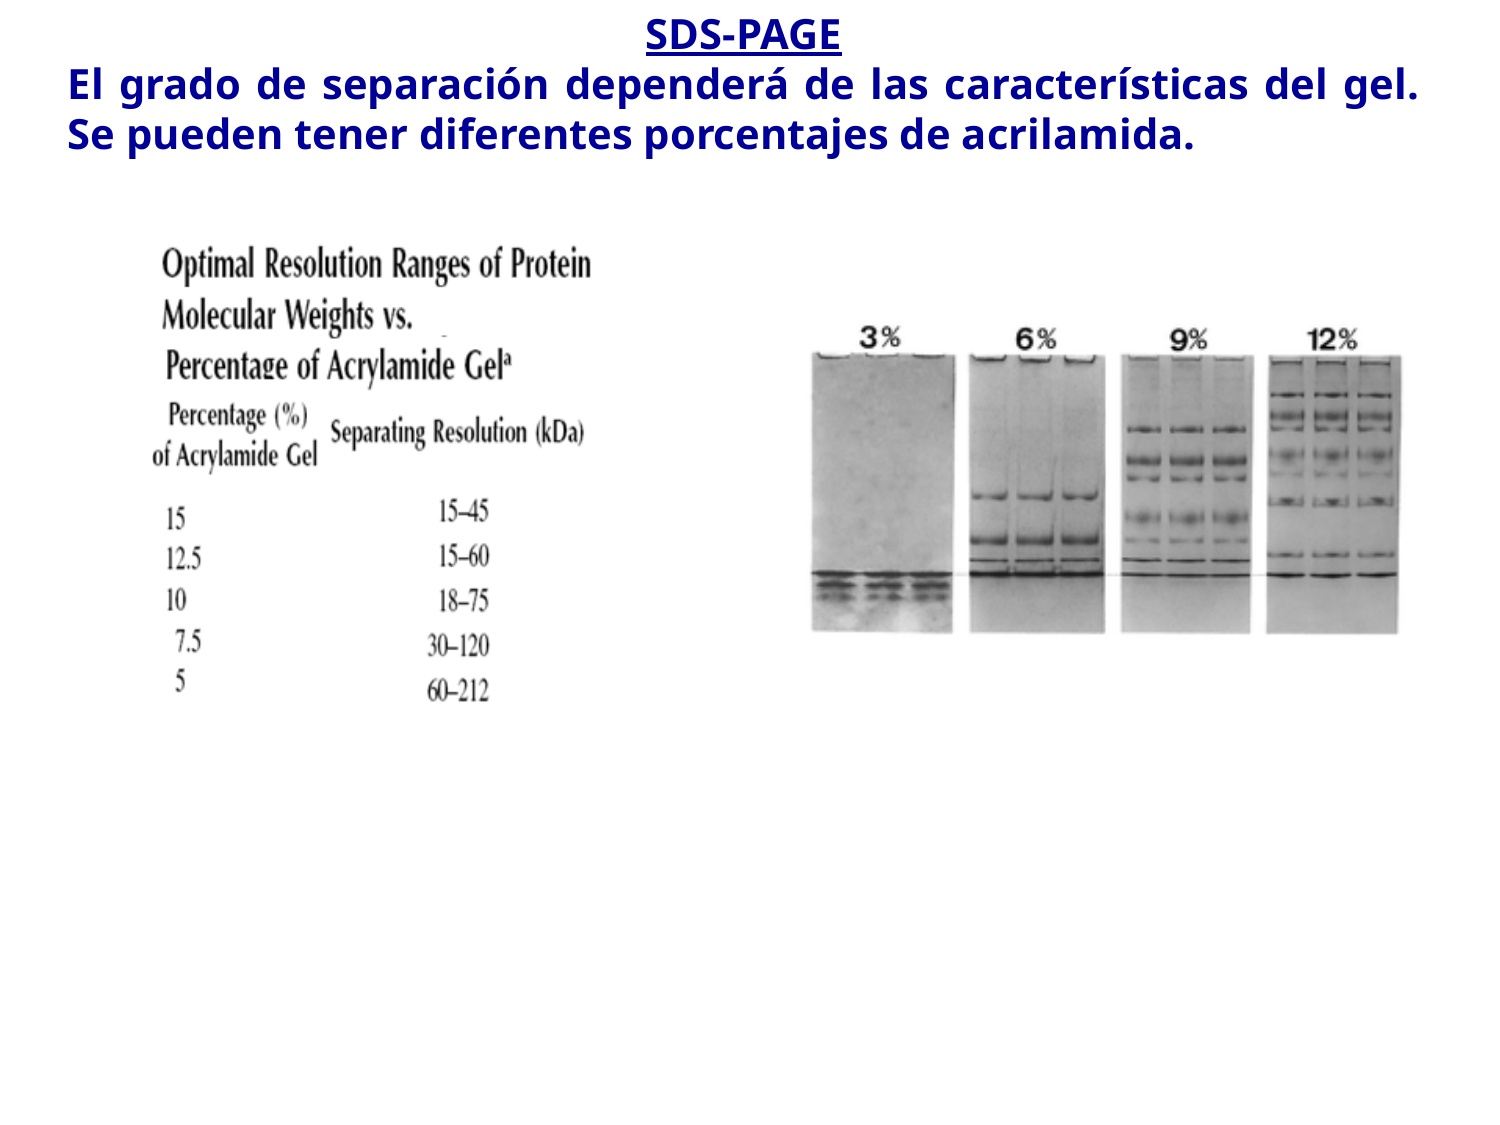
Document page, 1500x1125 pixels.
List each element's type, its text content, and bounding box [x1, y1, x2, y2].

text_box SDS-PAGE El grado de separación dependerá de las características del gel. Se pueden tener diferentes porcentajes de acrilamida. [53, 0, 1436, 165]
picture [796, 316, 1417, 645]
picture [152, 234, 606, 723]
